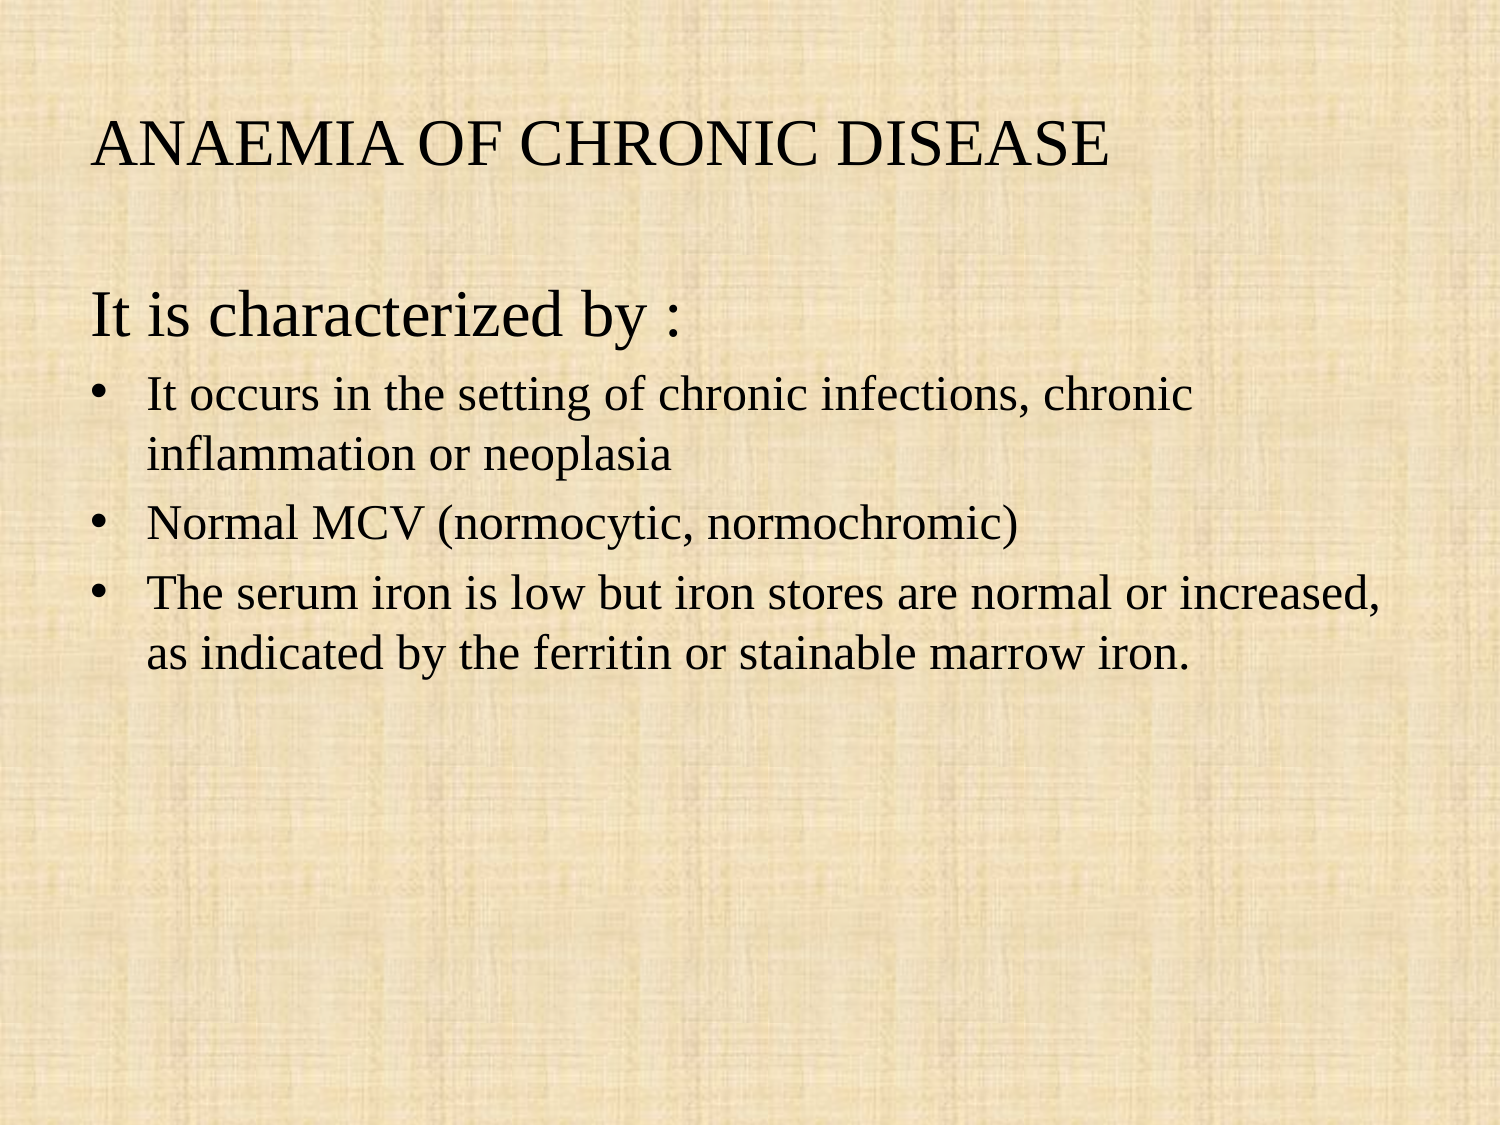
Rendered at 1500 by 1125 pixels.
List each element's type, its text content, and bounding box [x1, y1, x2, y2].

list It is characterized by : It occurs in the setting of chronic infections, chronic inflammation or neoplasia Normal MCV (normocytic, normochromic) The serum iron is low but iron stores are normal or increased, as indicated by the ferritin or stainable marrow iron. [75, 262, 1425, 1005]
title ANAEMIA OF CHRONIC DISEASE [75, 45, 1425, 233]
